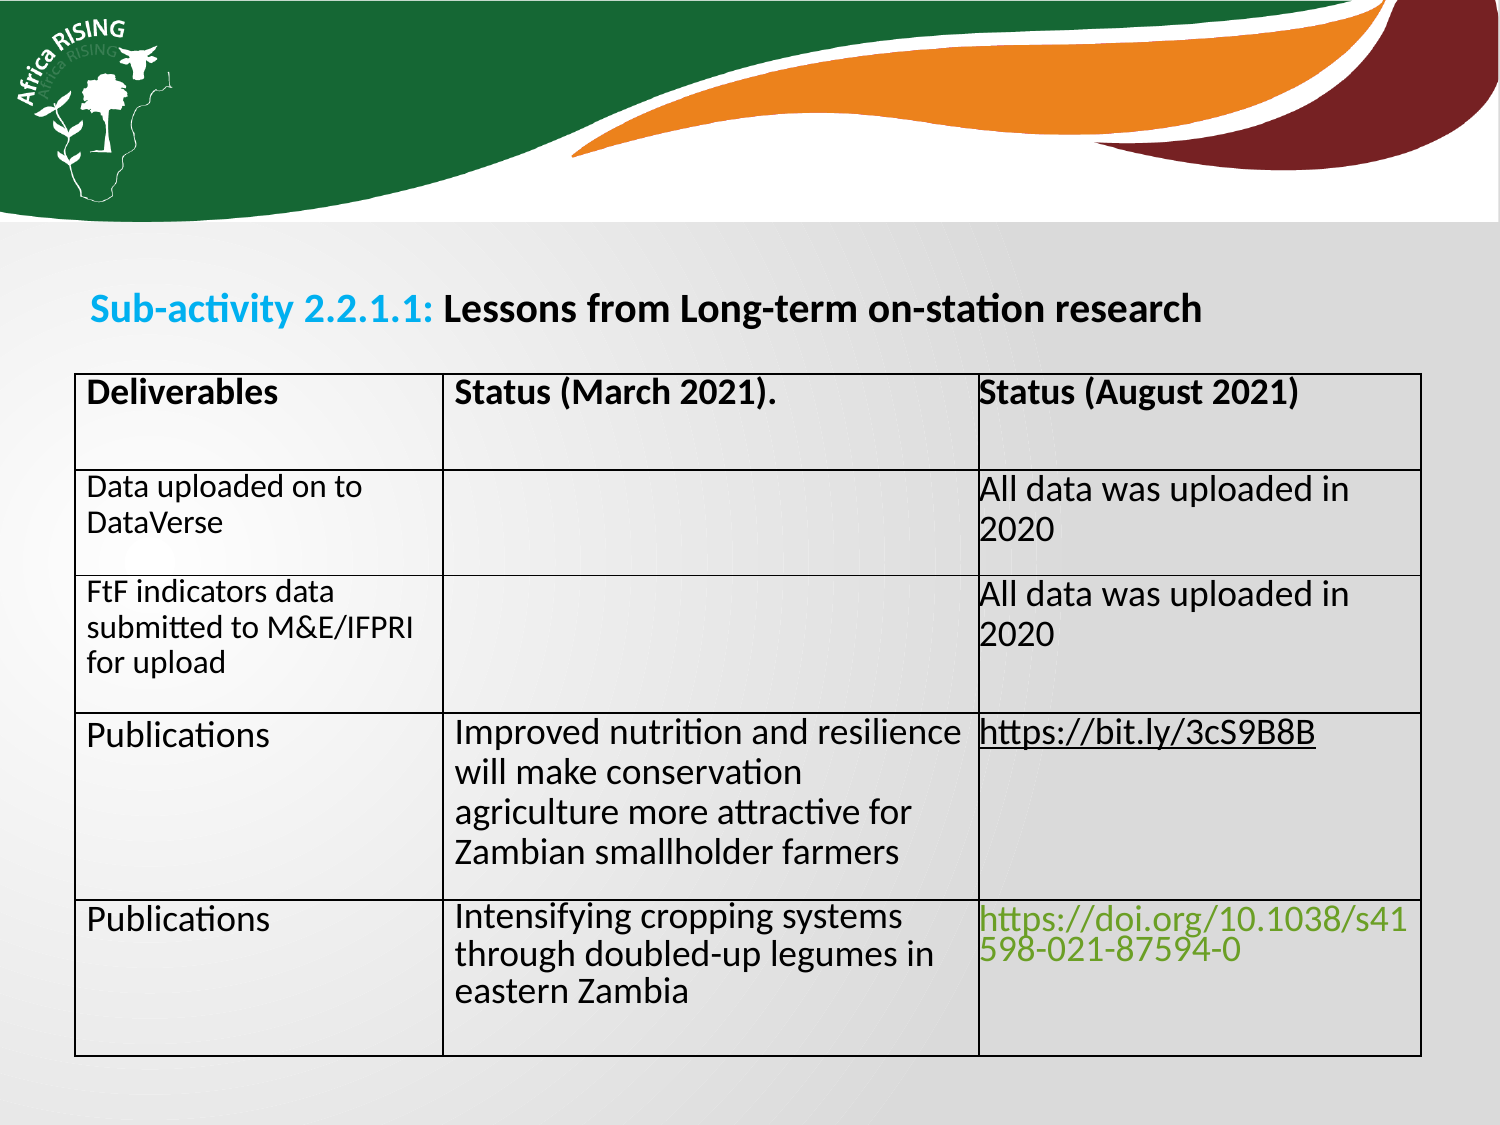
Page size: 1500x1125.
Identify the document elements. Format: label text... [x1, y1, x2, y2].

table_header Deliverables [76, 375, 442, 469]
table_cell Publications [76, 714, 442, 899]
table_cell Data uploaded on to DataVerse [76, 471, 442, 575]
table_cell [444, 576, 978, 712]
table_cell All data was uploaded in 2020 [980, 471, 1420, 575]
table_cell Improved nutrition and resilience will make conservation agriculture more attractive for Zambian smallholder farmers [444, 714, 978, 899]
picture [0, 0, 1499, 222]
table_cell https://doi.org/10.1038/s41598-021-87594-0 [980, 901, 1420, 1055]
table_cell [444, 471, 978, 575]
table_header Status (August 2021) [980, 375, 1420, 469]
table_header Status (March 2021). [444, 375, 978, 469]
table_cell FtF indicators data submitted to M&E/IFPRI for upload [76, 576, 442, 712]
table_cell Intensifying cropping systems through doubled-up legumes in eastern Zambia [444, 901, 978, 1055]
text_box Sub-activity 2.2.1.1: Lessons from Long-term on-station research [74, 273, 1382, 338]
table_cell All data was uploaded in 2020 [980, 576, 1420, 712]
table_cell https://bit.ly/3cS9B8B [980, 714, 1420, 899]
table_cell Publications [76, 901, 442, 1055]
